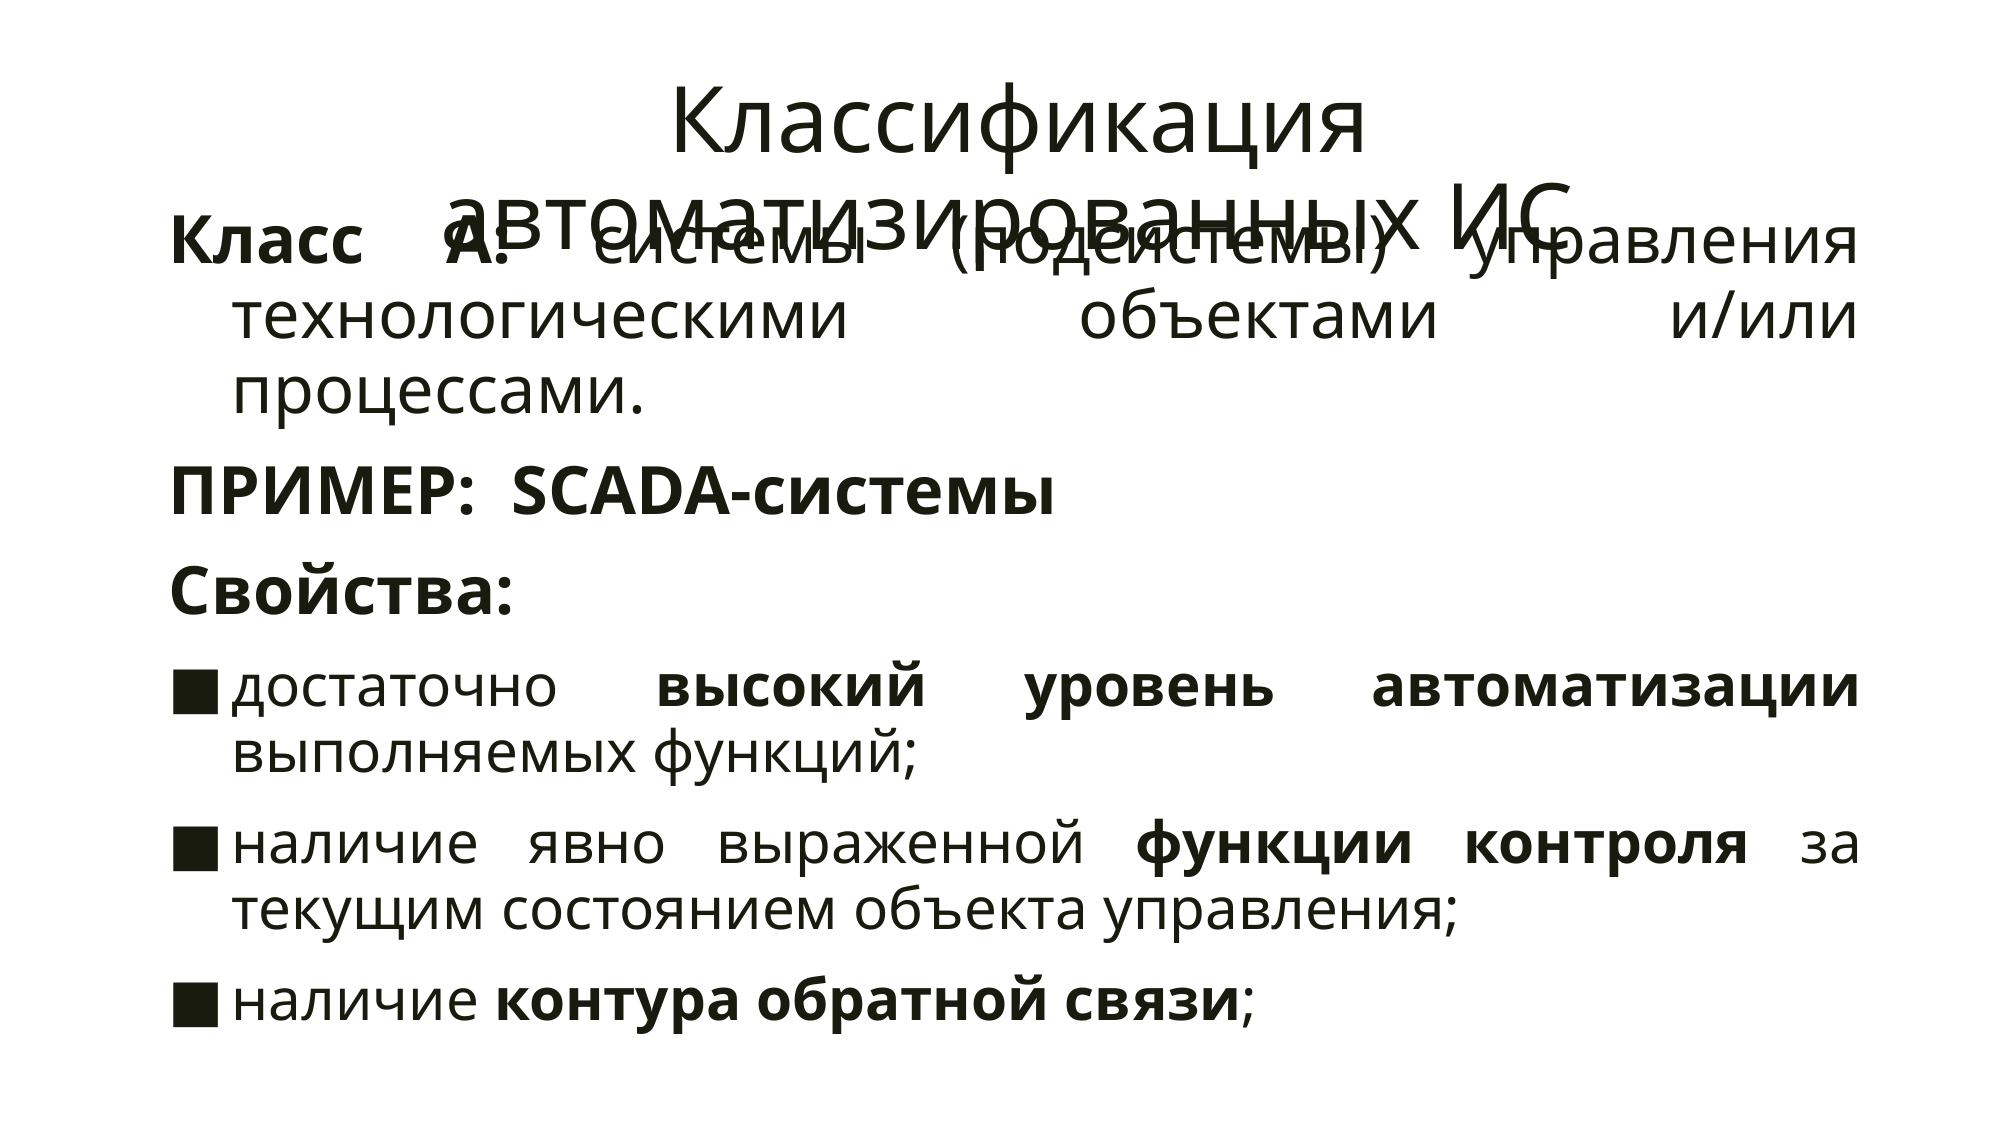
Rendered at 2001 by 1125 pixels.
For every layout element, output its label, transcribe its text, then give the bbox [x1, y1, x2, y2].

title Классификация автоматизированных ИС [161, 66, 1877, 196]
list Класс A: системы (подсистемы) управления технологическими объектами и/или процессами. ПРИМЕР: SCADA-системы Свойства: достаточно высокий уровень автоматизации выполняемых функций; наличие явно выраженной функции контроля за текущим состоянием объекта управления; наличие контура обратной связи; [153, 196, 1877, 1058]
